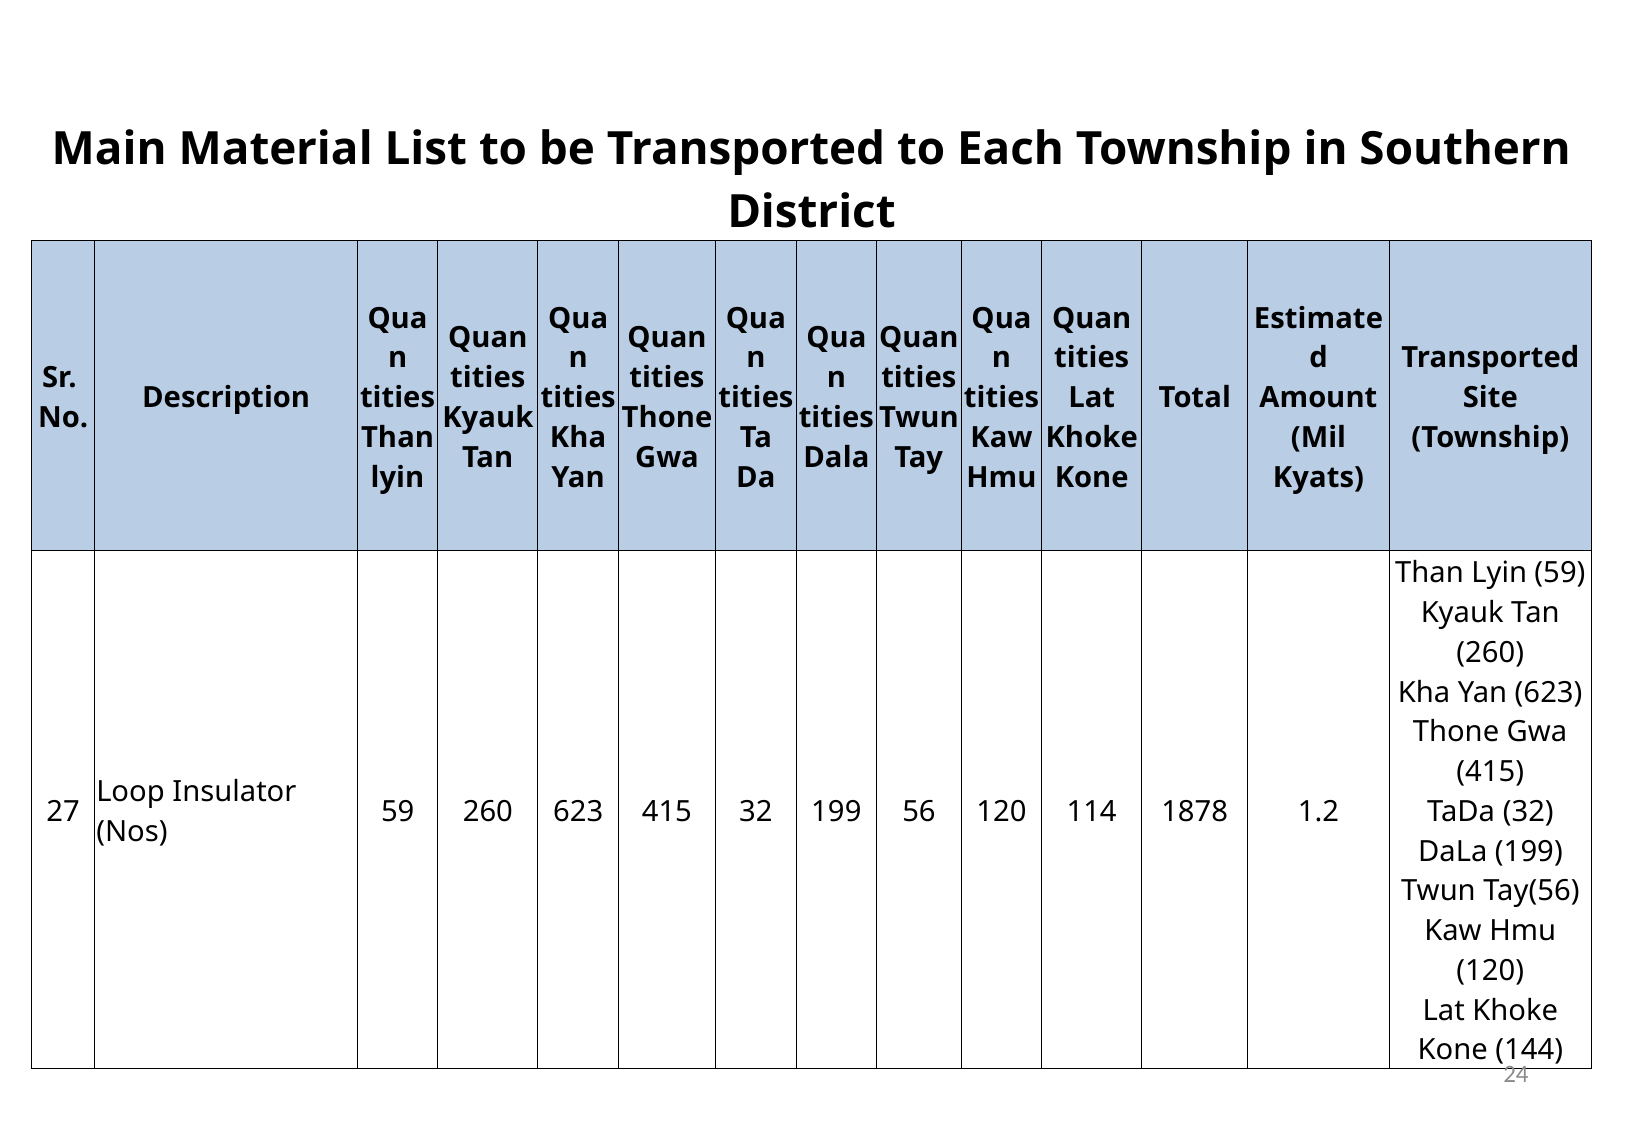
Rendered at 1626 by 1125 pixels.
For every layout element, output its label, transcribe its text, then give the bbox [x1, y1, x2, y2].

table_cell Quan tities Kyauk Tan [438, 241, 537, 550]
table_cell Description [95, 241, 357, 550]
table_header Main Material List to be Transported to Each Township in Southern District [31, 114, 1591, 240]
table_cell Quan tities Dala [797, 241, 876, 550]
table_cell Quan tities Kaw Hmu [962, 241, 1041, 550]
table_cell Transported Site (Township) [1390, 241, 1591, 550]
table_cell Quan tities Twun Tay [877, 241, 961, 550]
table_cell 59 [358, 551, 437, 1068]
table_cell Total [1142, 241, 1247, 550]
table_cell 260 [438, 551, 537, 1068]
table_cell 1878 [1142, 551, 1247, 1068]
table_cell Loop Insulator (Nos) [95, 551, 357, 1068]
table_cell Quan tities Thone Gwa [619, 241, 715, 550]
table_cell 120 [962, 551, 1041, 1068]
table_cell 27 [32, 551, 94, 1068]
table_cell 114 [1042, 551, 1141, 1068]
table_cell Sr. No. [32, 241, 94, 550]
table_cell Quan tities Than lyin [358, 241, 437, 550]
slide_number 24 [1164, 1042, 1544, 1103]
table_cell Quan tities Kha Yan [538, 241, 618, 550]
table_cell 1.2 [1248, 551, 1389, 1042]
table_cell 623 [538, 551, 618, 1068]
table_cell 56 [877, 551, 961, 1068]
table_cell Quan tities Ta Da [716, 241, 796, 550]
table_cell 32 [716, 551, 796, 1068]
table_cell Estimated Amount (Mil Kyats) [1248, 241, 1389, 550]
table_cell 199 [797, 551, 876, 1068]
table_cell Than Lyin (59) Kyauk Tan (260) Kha Yan (623) Thone Gwa (415) TaDa (32) DaLa (199) Twun Tay(56) Kaw Hmu (120) Lat Khoke Kone (144) [1390, 551, 1591, 1068]
table_cell Quan tities Lat Khoke Kone [1042, 241, 1141, 550]
table_cell 415 [619, 551, 715, 1068]
